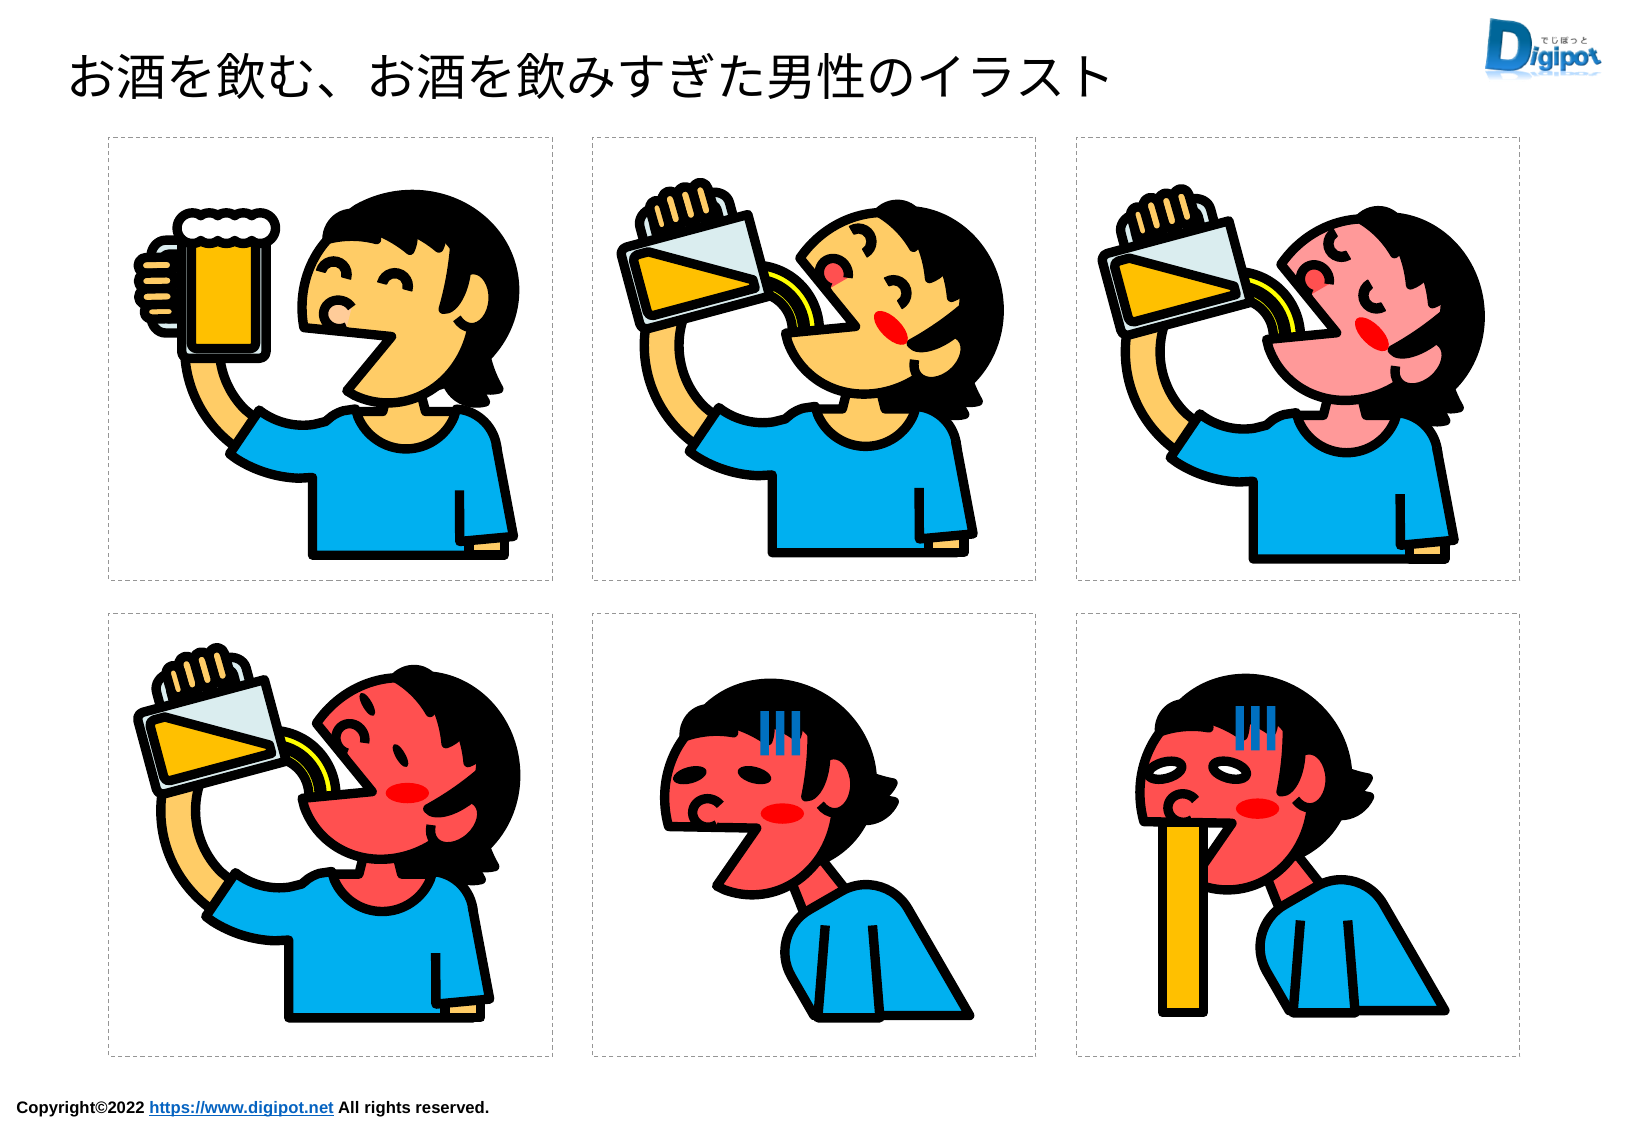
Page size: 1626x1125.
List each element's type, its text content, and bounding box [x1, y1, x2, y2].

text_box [1139, 683, 1445, 1013]
picture [1485, 18, 1602, 82]
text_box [138, 656, 516, 1018]
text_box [141, 191, 515, 556]
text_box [621, 191, 999, 553]
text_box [1102, 197, 1480, 559]
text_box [664, 687, 970, 1018]
text_box お酒を飲む、お酒を飲みすぎた男性のイラスト [51, 38, 1130, 113]
